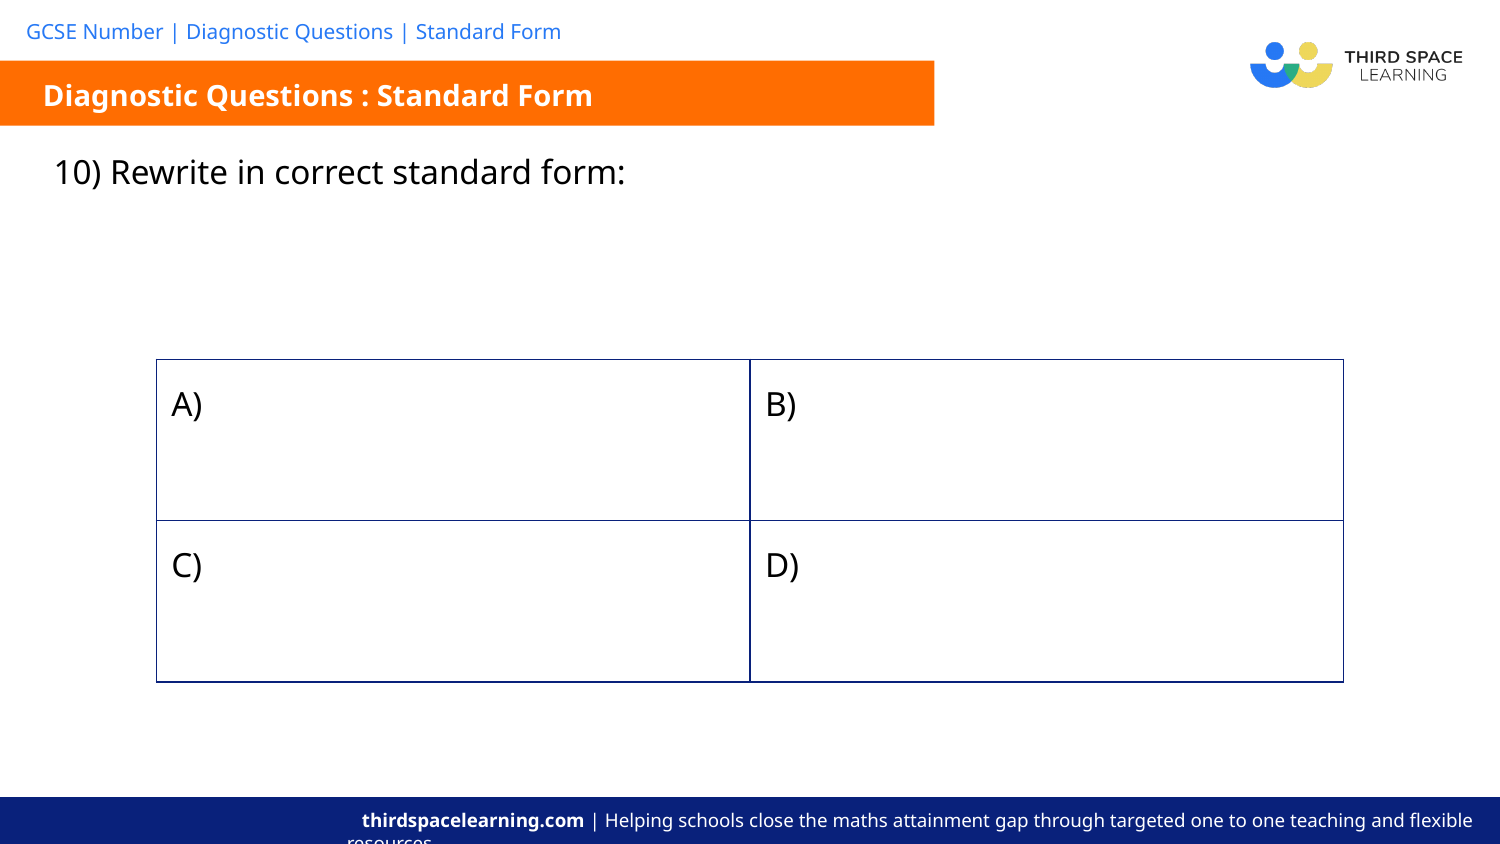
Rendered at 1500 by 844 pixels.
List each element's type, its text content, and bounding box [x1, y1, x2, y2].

picture [1250, 33, 1465, 99]
text_box Diagnostic Questions : Standard Form [27, 61, 778, 127]
